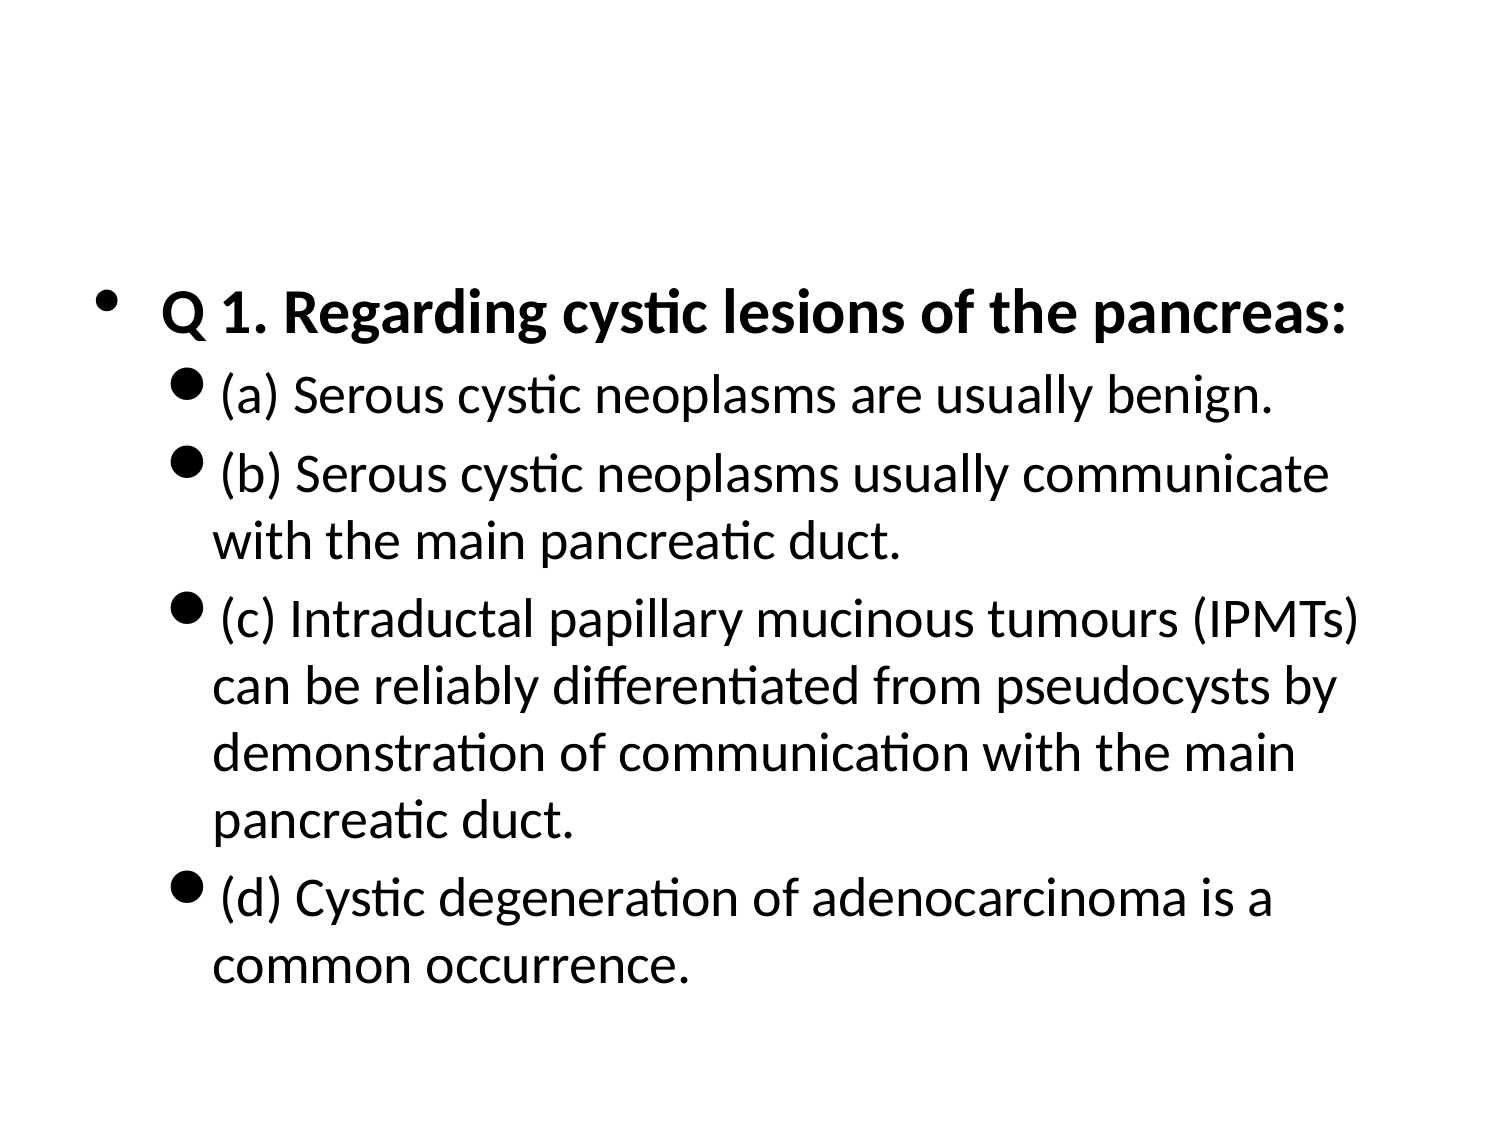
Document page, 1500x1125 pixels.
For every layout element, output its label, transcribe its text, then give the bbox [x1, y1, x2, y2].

list Q 1. Regarding cystic lesions of the pancreas: (a) Serous cystic neoplasms are usually benign. (b) Serous cystic neoplasms usually communicate with the main pancreatic duct. (c) Intraductal papillary mucinous tumours (IPMTs) can be reliably differentiated from pseudocysts by demonstration of communication with the main pancreatic duct. (d) Cystic degeneration of adenocarcinoma is a common occurrence. [75, 262, 1425, 1005]
